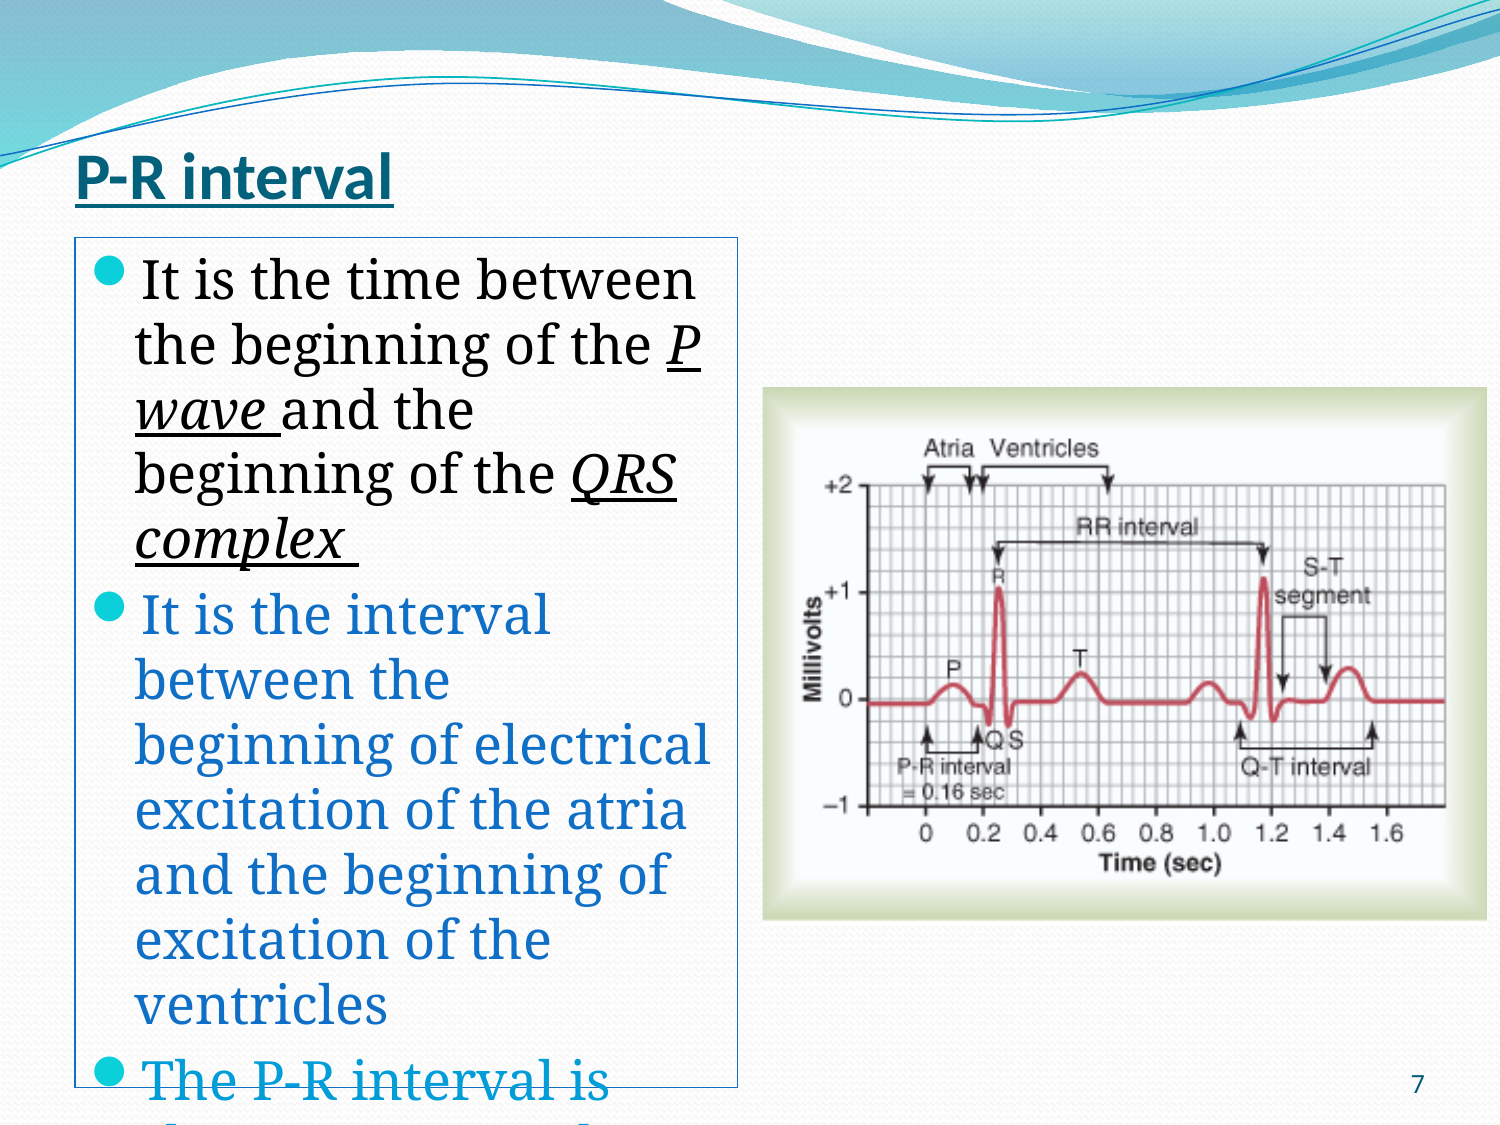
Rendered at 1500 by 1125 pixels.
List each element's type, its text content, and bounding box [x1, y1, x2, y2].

slide_number 7 [1299, 1042, 1425, 1103]
title P-R interval [74, 24, 1426, 213]
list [762, 387, 1488, 925]
list It is the time between the beginning of the P wave and the beginning of the QRS complex It is the interval between the beginning of electrical excitation of the atria and the beginning of excitation of the ventricles The P-R interval is about 0.16 second [74, 237, 738, 1088]
